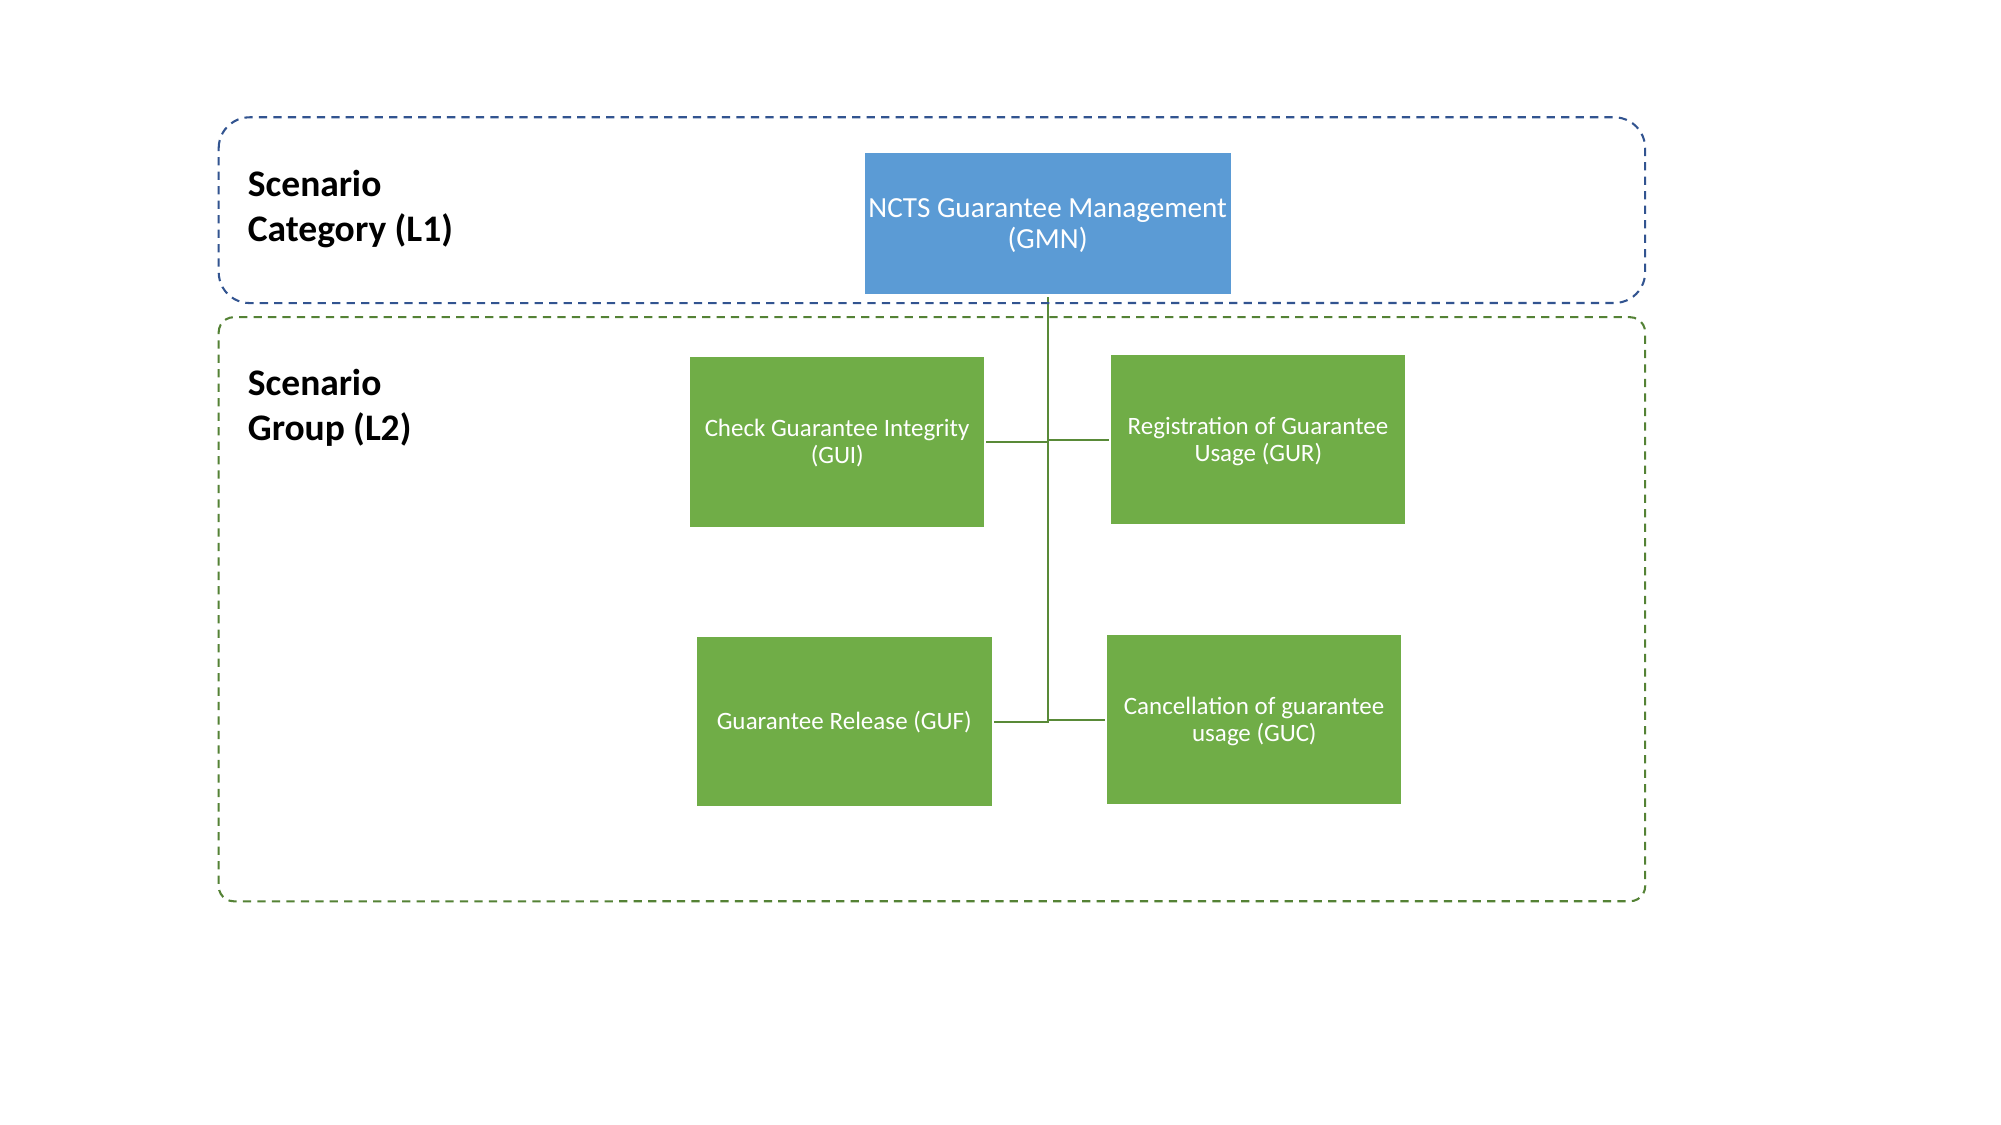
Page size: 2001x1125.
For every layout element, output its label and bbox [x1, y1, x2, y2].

text_box [218, 117, 1646, 902]
